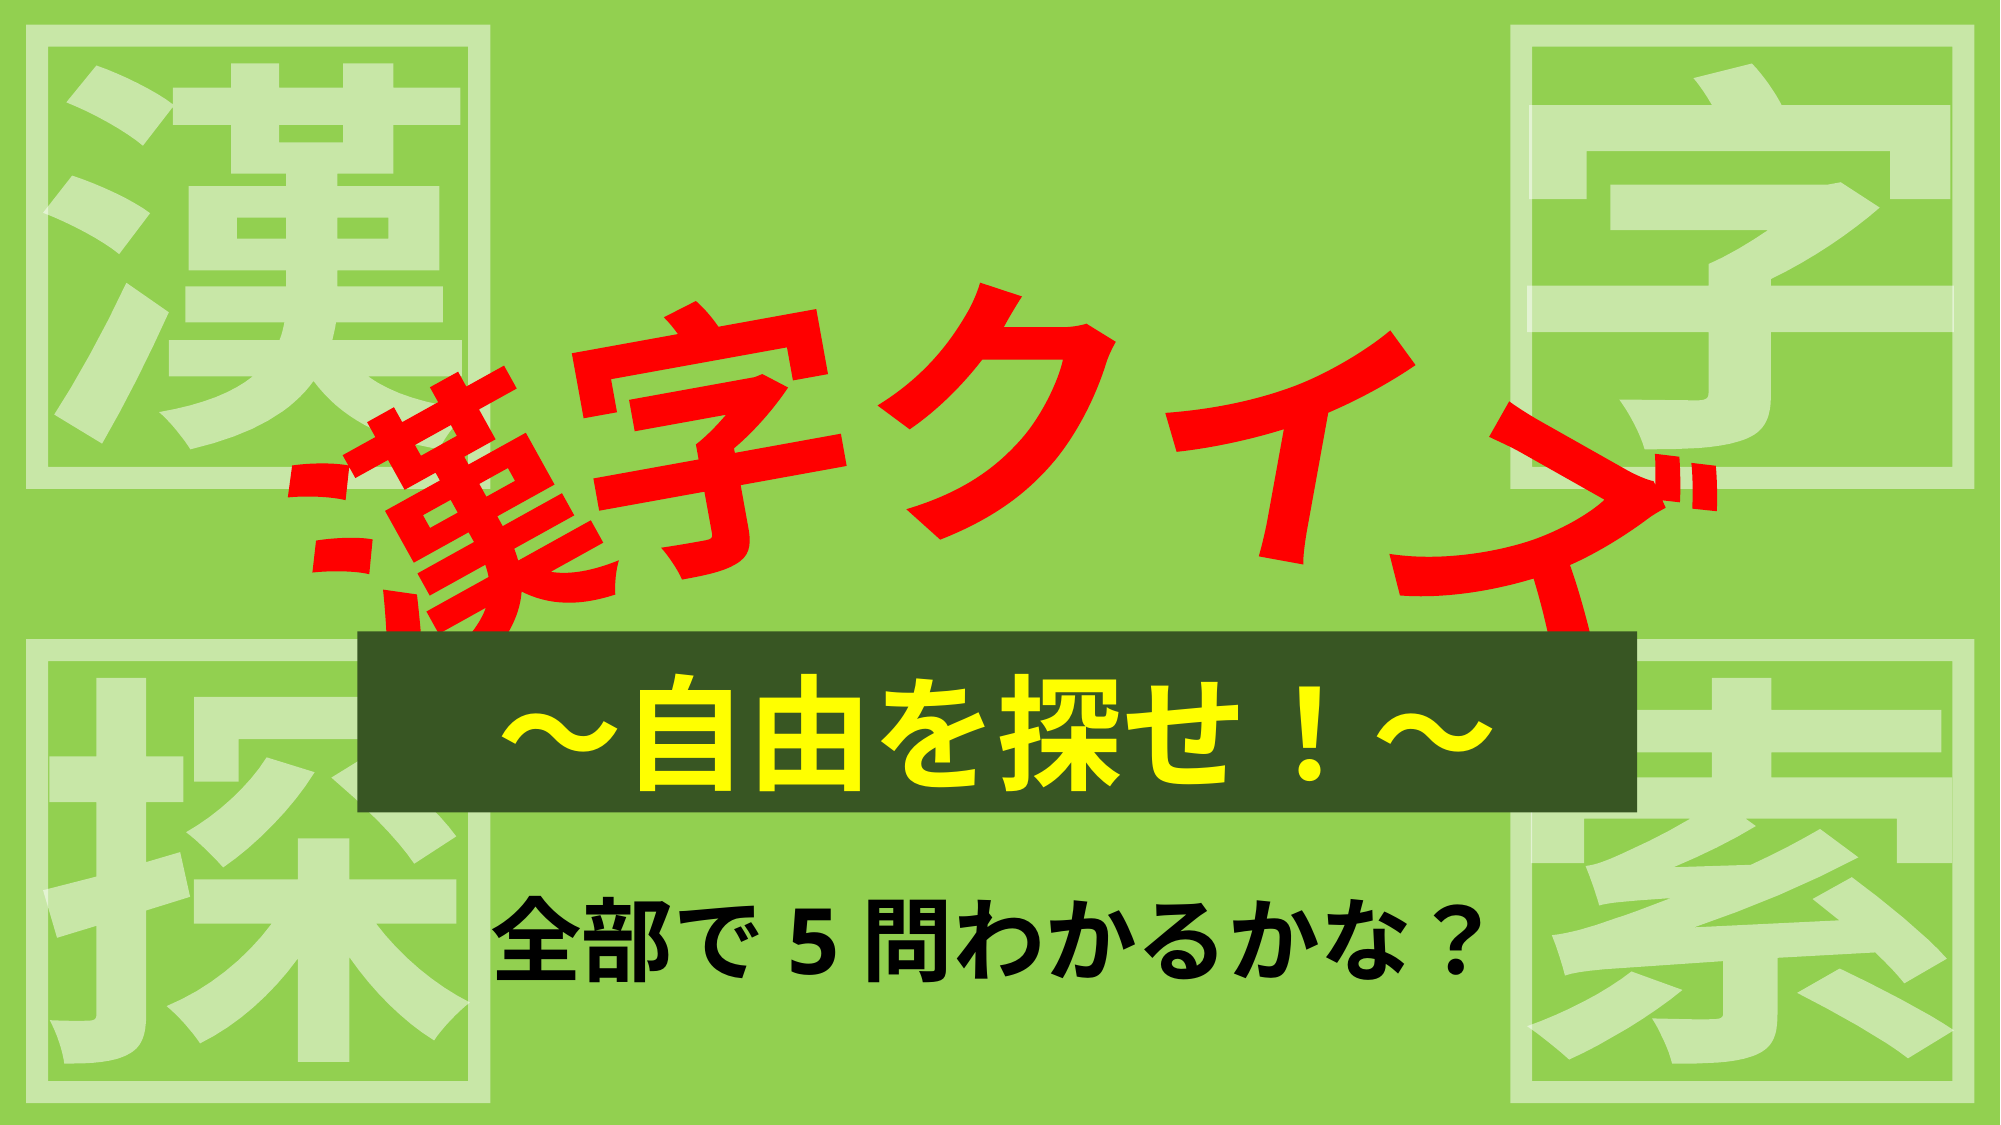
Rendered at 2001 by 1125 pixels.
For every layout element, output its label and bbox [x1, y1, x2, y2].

text_box [0, 0, 2000, 1125]
